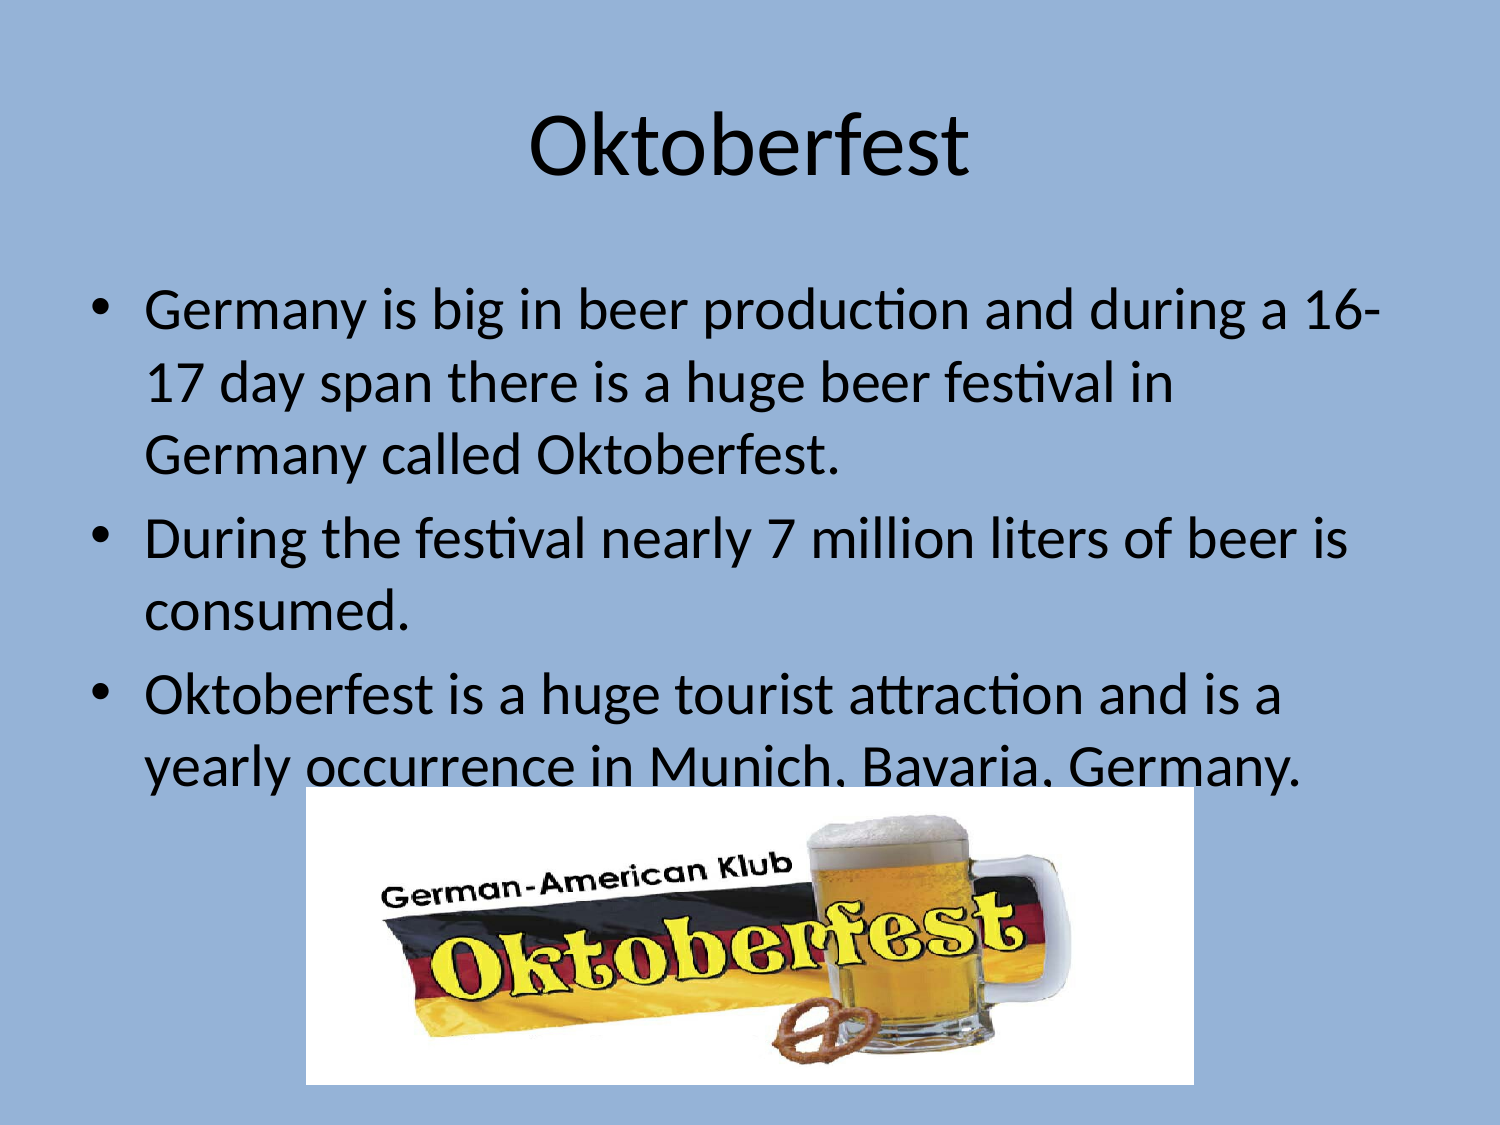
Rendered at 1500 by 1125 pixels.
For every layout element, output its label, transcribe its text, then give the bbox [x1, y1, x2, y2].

list Germany is big in beer production and during a 16-17 day span there is a huge beer festival in Germany called Oktoberfest. During the festival nearly 7 million liters of beer is consumed. Oktoberfest is a huge tourist attraction and is a yearly occurrence in Munich, Bavaria, Germany. [75, 262, 1425, 813]
title Oktoberfest [75, 45, 1425, 233]
picture [305, 787, 1194, 1085]
